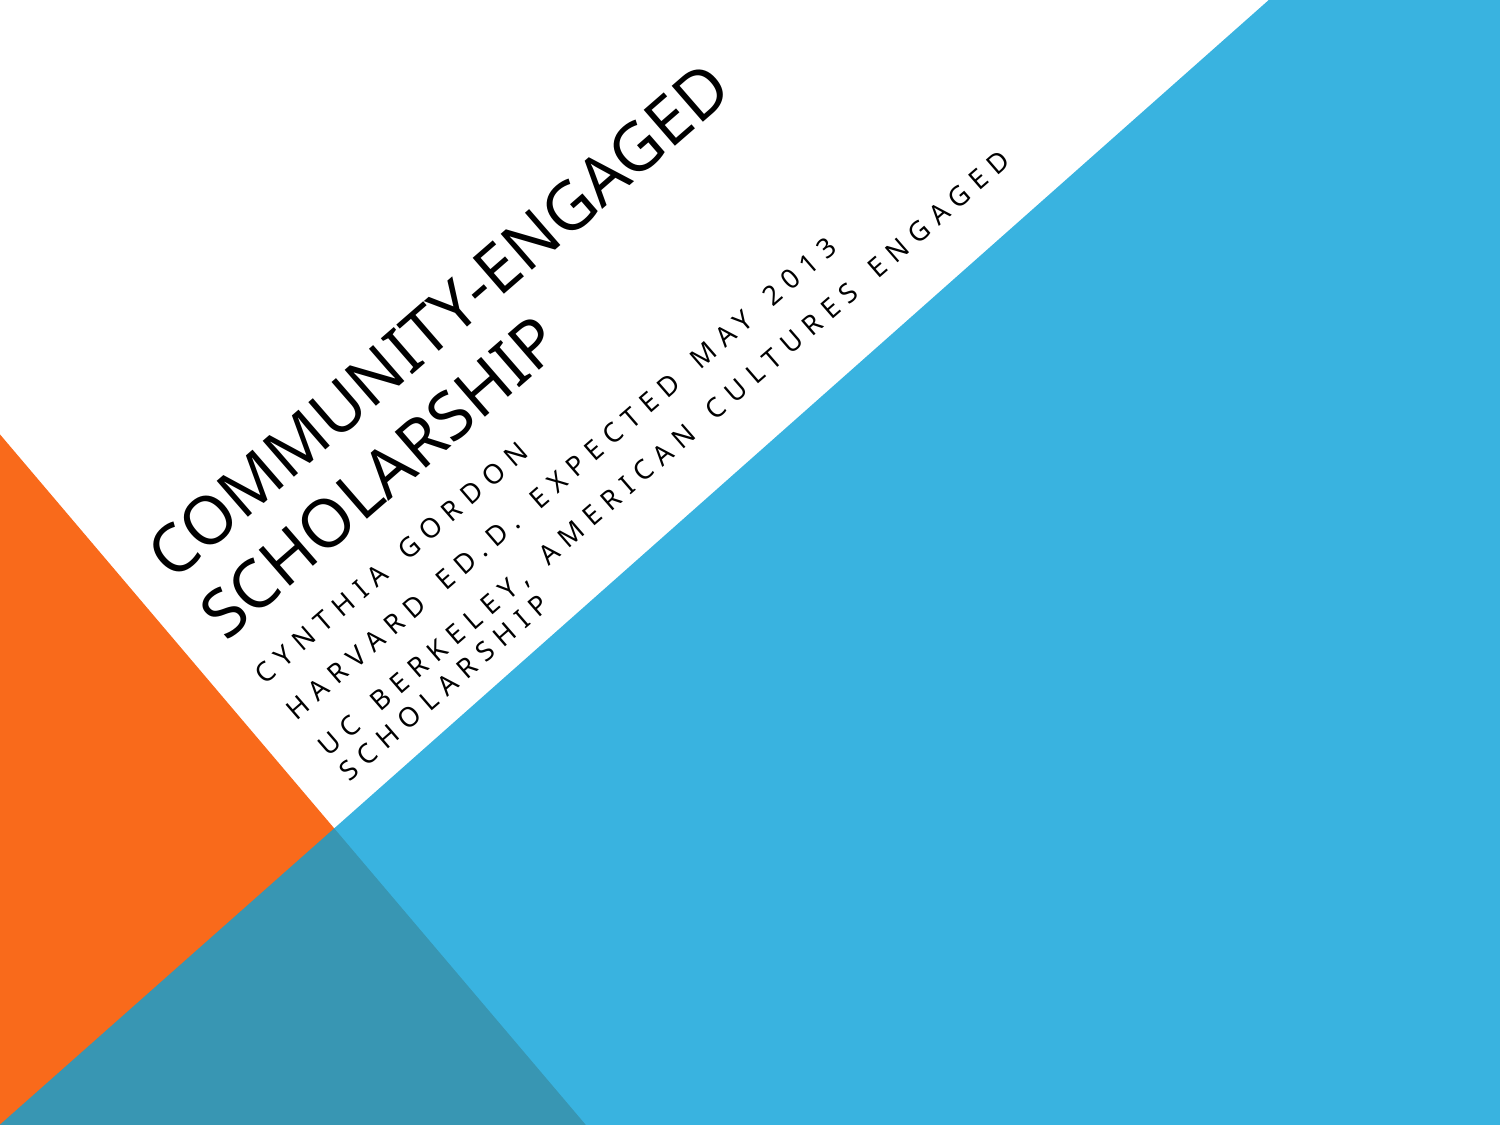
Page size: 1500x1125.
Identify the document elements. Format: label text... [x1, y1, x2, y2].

subtitle Cynthia Gordon Harvard Ed.D. expected May 2013 UC Berkeley, American cultures engaged scholarship [234, 0, 1154, 804]
title Community-engaged scholarship [99, 0, 924, 664]
